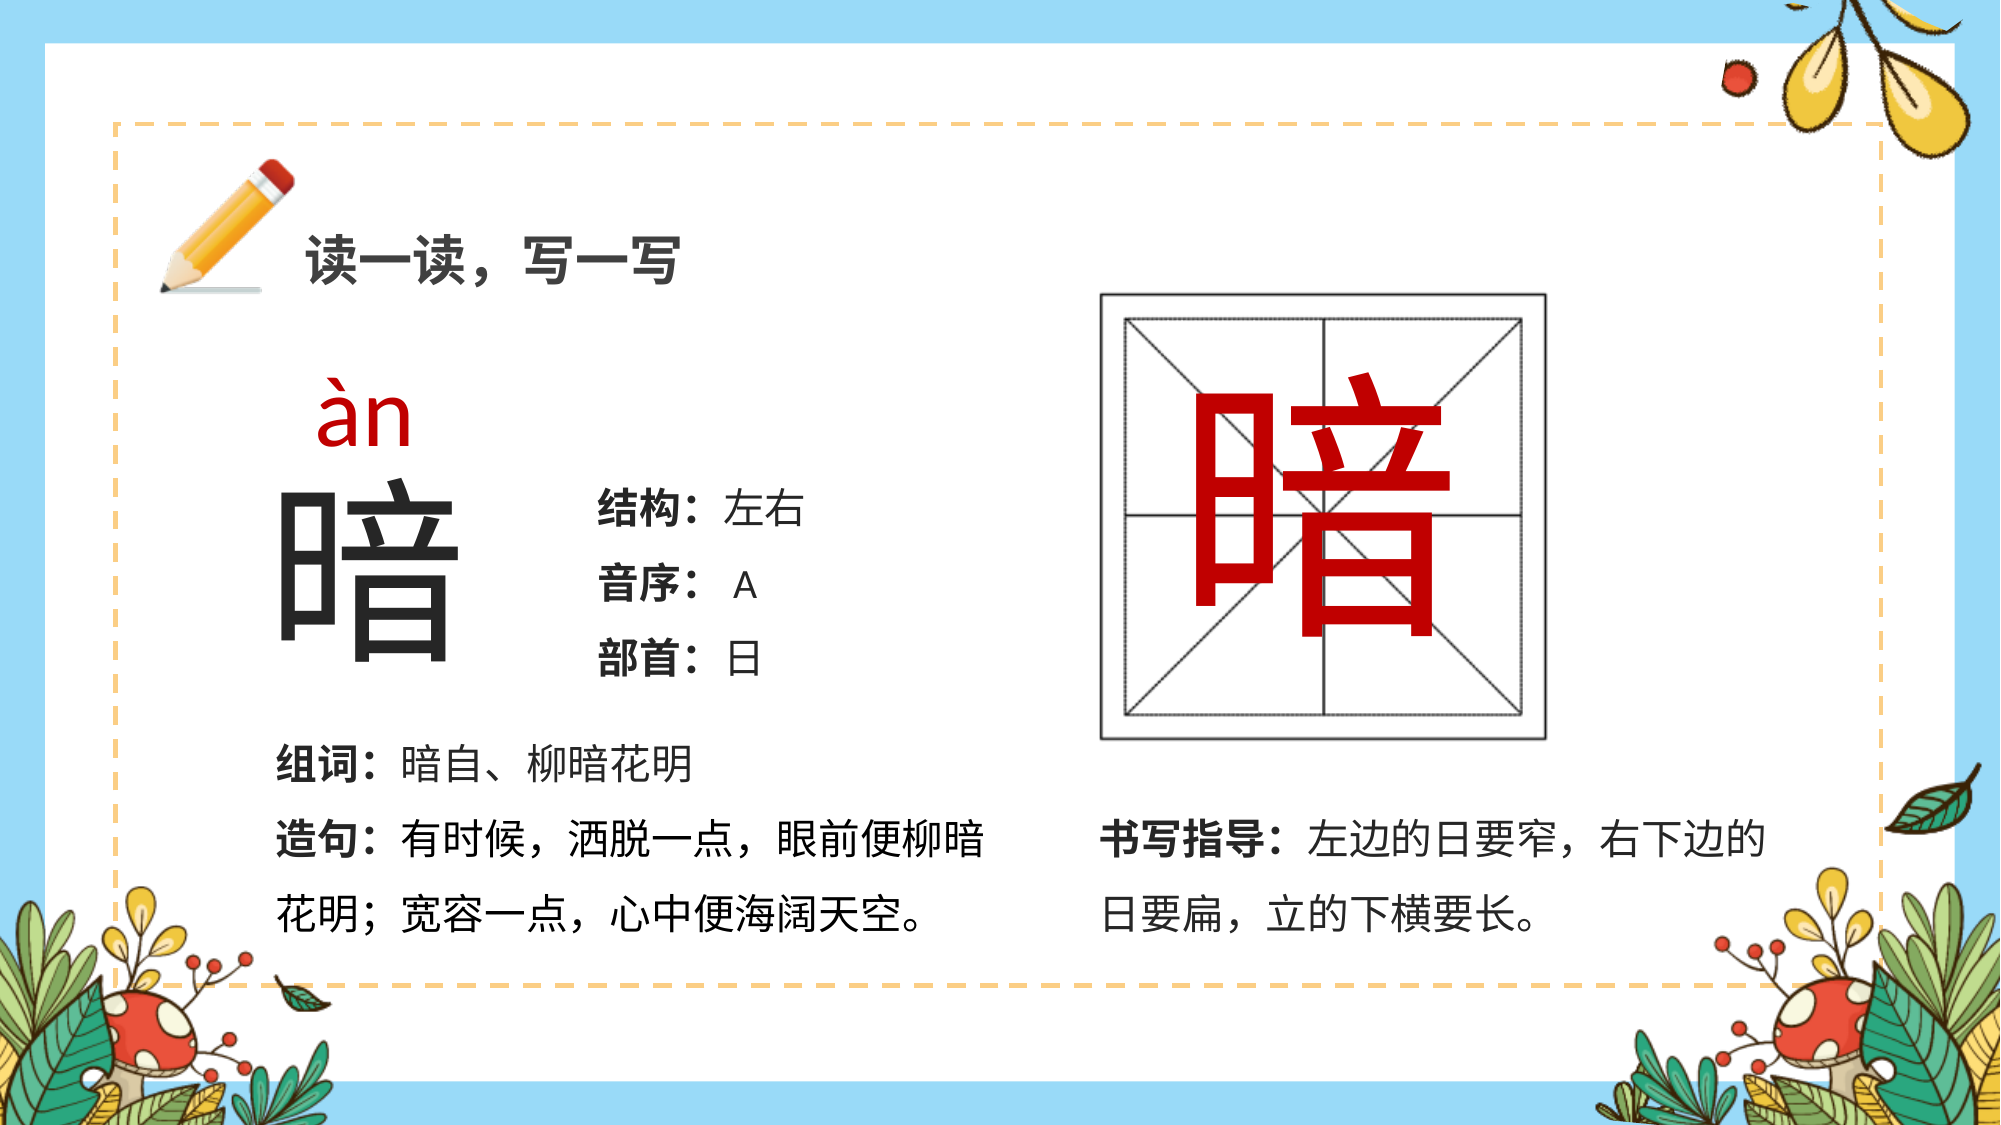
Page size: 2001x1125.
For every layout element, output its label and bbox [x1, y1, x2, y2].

text_box [136, 136, 822, 316]
picture [1050, 236, 1595, 781]
text_box [0, 0, 2000, 1125]
